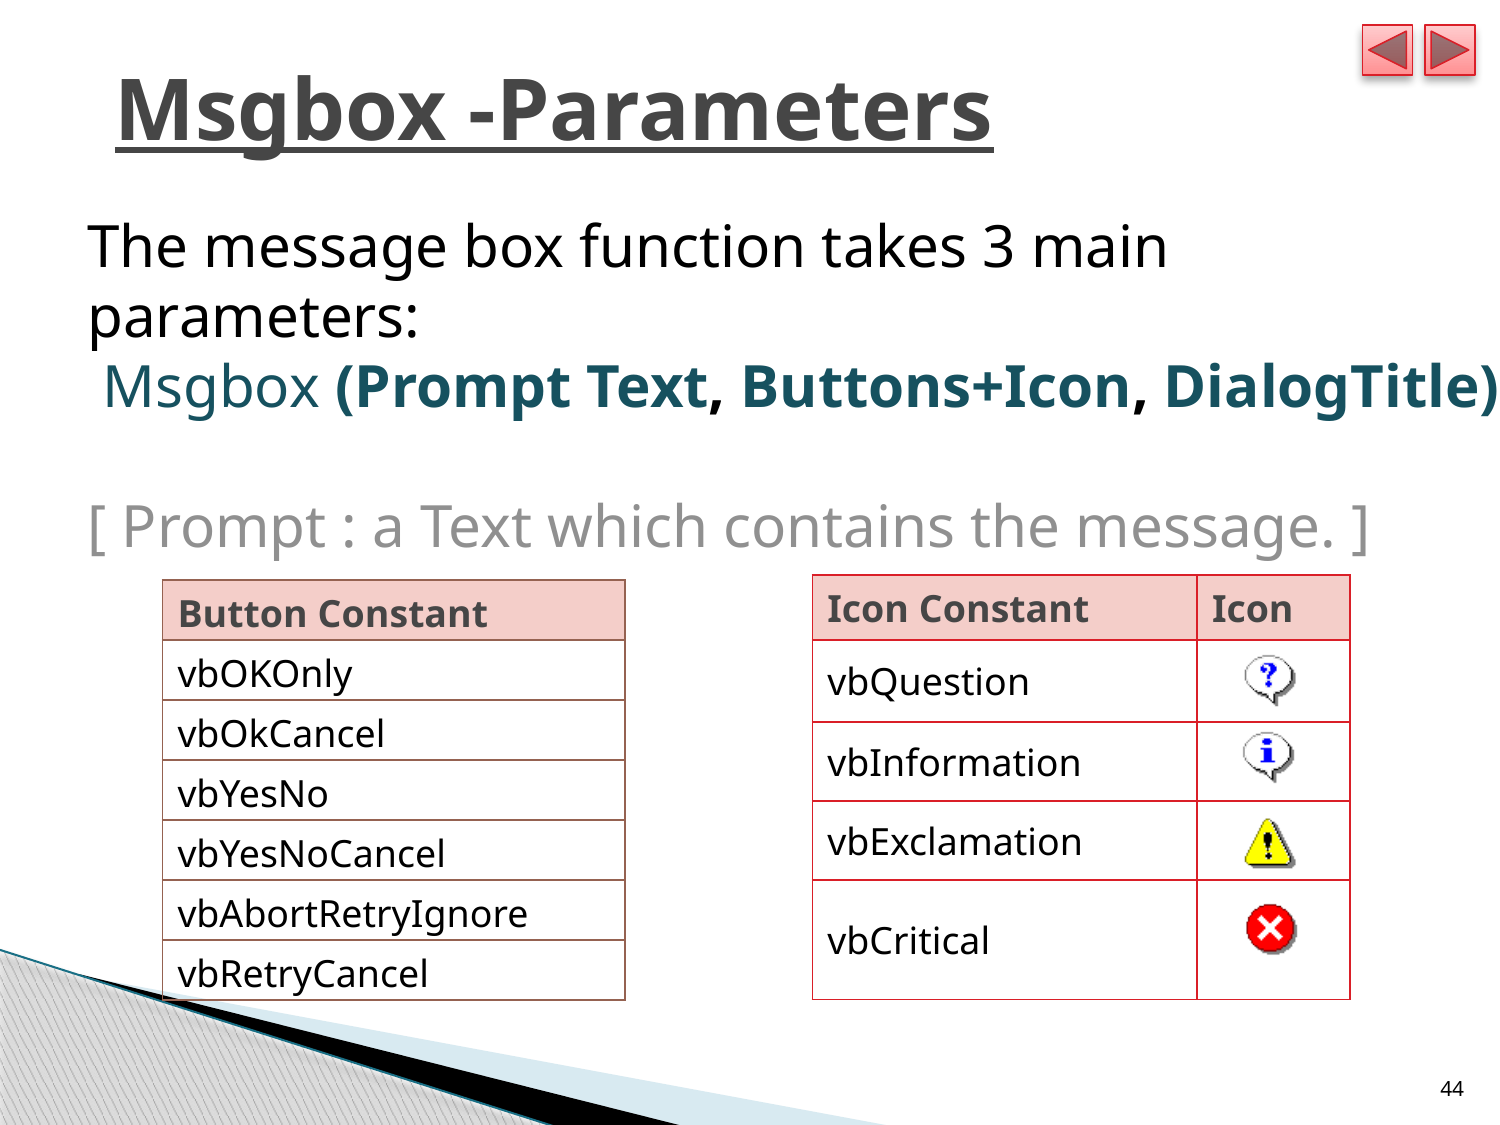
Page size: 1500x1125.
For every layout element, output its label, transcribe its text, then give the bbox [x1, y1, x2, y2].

table_cell [1198, 802, 1349, 879]
table_header Icon [1198, 576, 1349, 639]
table_header Icon Constant [813, 576, 1196, 639]
table_cell vbExclamation [813, 802, 1196, 879]
table_cell [1198, 641, 1349, 721]
table_cell vbInformation [813, 723, 1196, 800]
table_cell [1198, 723, 1349, 800]
table_cell vbAbortRetryIgnore [163, 881, 624, 939]
slide_number 44 [1418, 1051, 1479, 1112]
picture [1237, 898, 1307, 963]
table_cell vbQuestion [813, 641, 1196, 721]
title Msgbox -Parameters [99, 12, 1375, 200]
table_cell [1198, 881, 1349, 999]
table_cell vbOKOnly [163, 641, 624, 699]
table_cell vbYesNoCancel [163, 821, 624, 879]
picture [1237, 726, 1304, 788]
table_cell vbCritical [813, 881, 1196, 999]
table_cell vbOkCancel [163, 701, 624, 759]
text_box The message box function takes 3 main parameters: Msgbox (Prompt Text, Buttons+Icon, DialogTitle) [ Prompt : a Text which contains the message. ] [87, 209, 1500, 560]
table_cell vbRetryCancel [163, 941, 624, 999]
table_cell vbYesNo [163, 761, 624, 819]
picture [1237, 813, 1304, 876]
picture [1237, 649, 1304, 713]
table_header Button Constant [163, 581, 624, 639]
